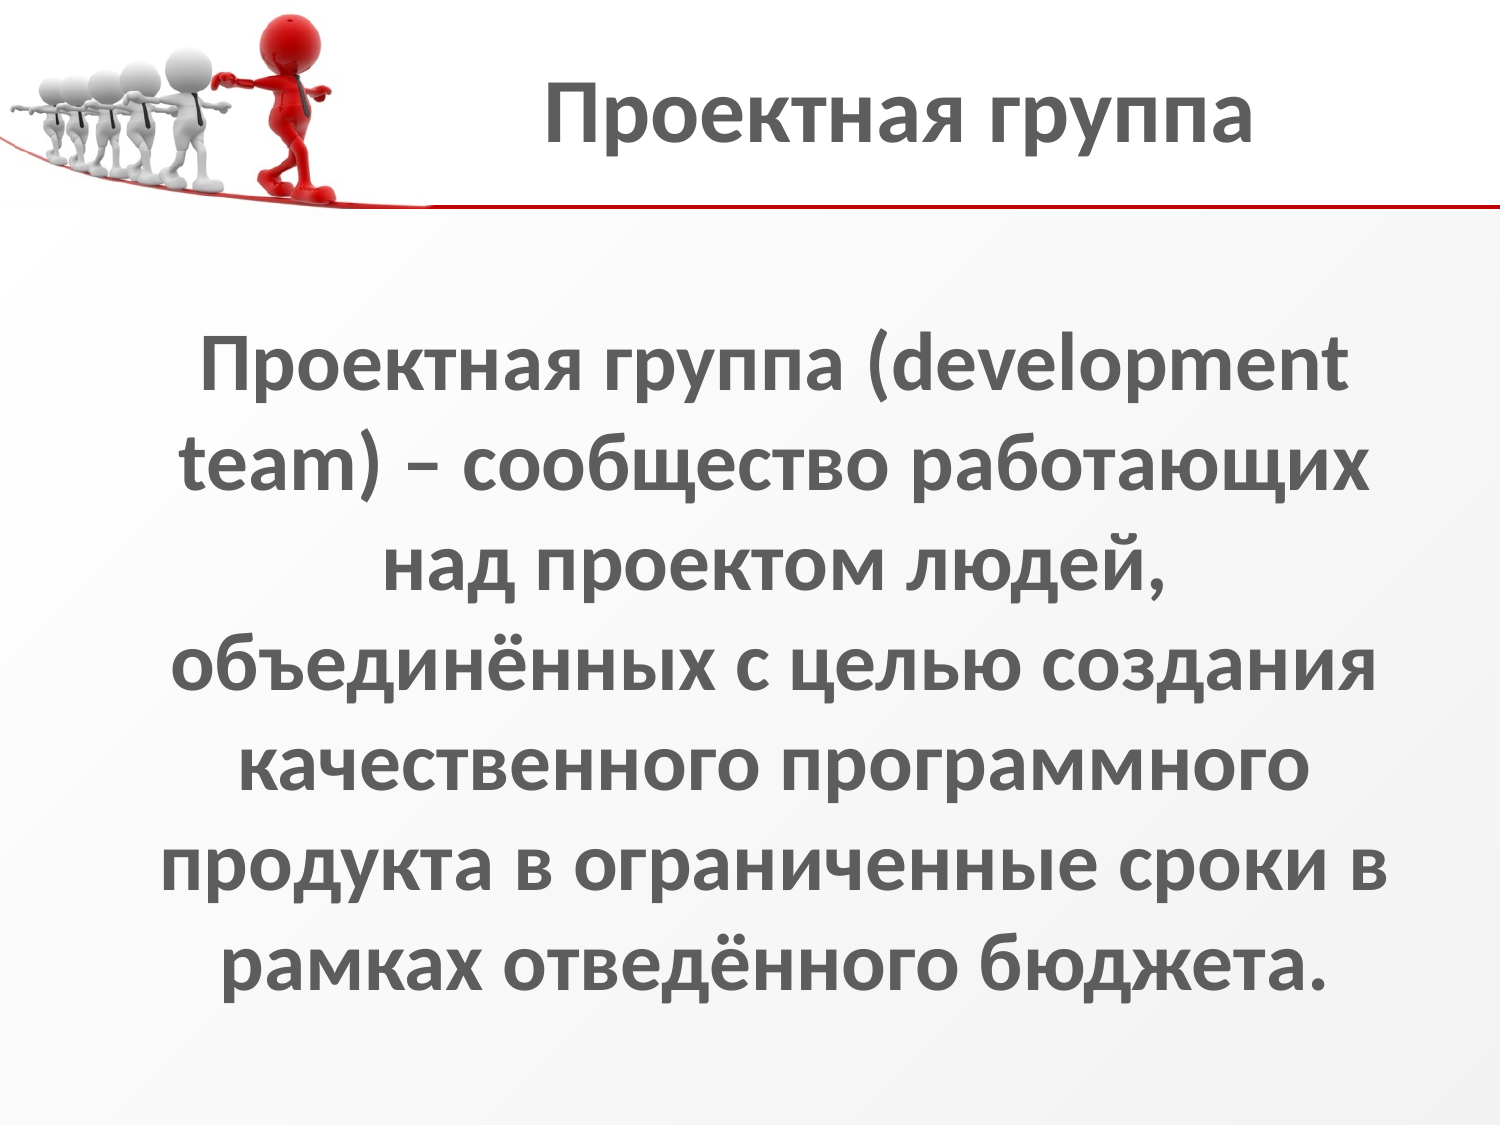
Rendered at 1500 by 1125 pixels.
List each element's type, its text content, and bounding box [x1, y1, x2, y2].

text_box Проектная группа (development team) – сообщество работающих над проектом людей, объединённых с целью создания качественного программного продукта в ограниченные сроки в рамках отведённого бюджета. [112, 299, 1438, 1015]
picture [0, 0, 437, 209]
title Проектная группа [375, 12, 1425, 200]
